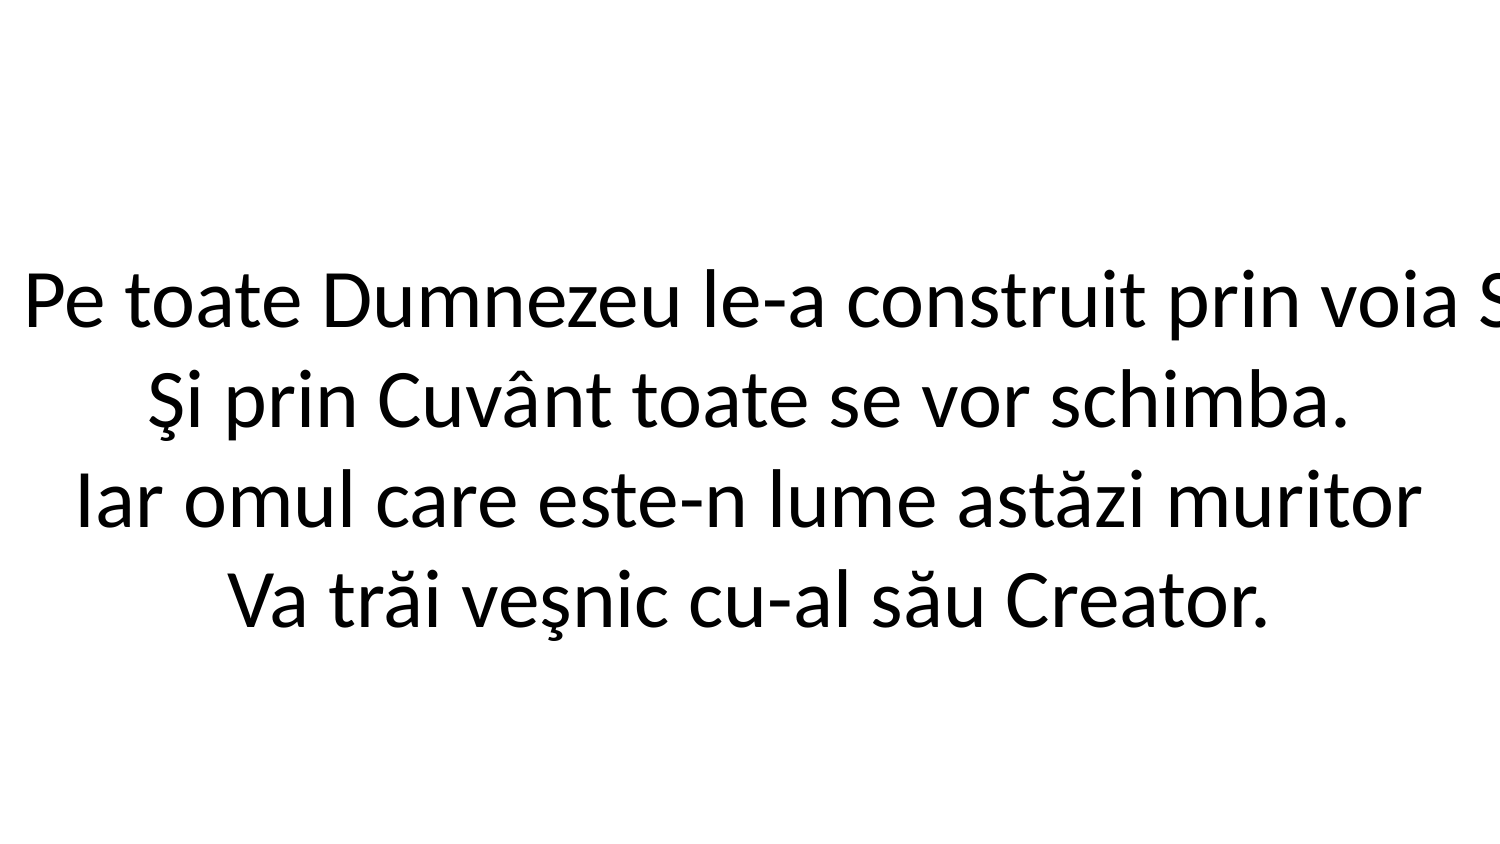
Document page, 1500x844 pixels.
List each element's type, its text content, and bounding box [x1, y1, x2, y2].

text_box 3. Pe toate Dumnezeu le-a construit prin voia Sa Şi prin Cuvânt toate se vor schimba. Iar omul care este-n lume astăzi muritor Va trăi veşnic cu-al său Creator. [0, 192, 1500, 652]
